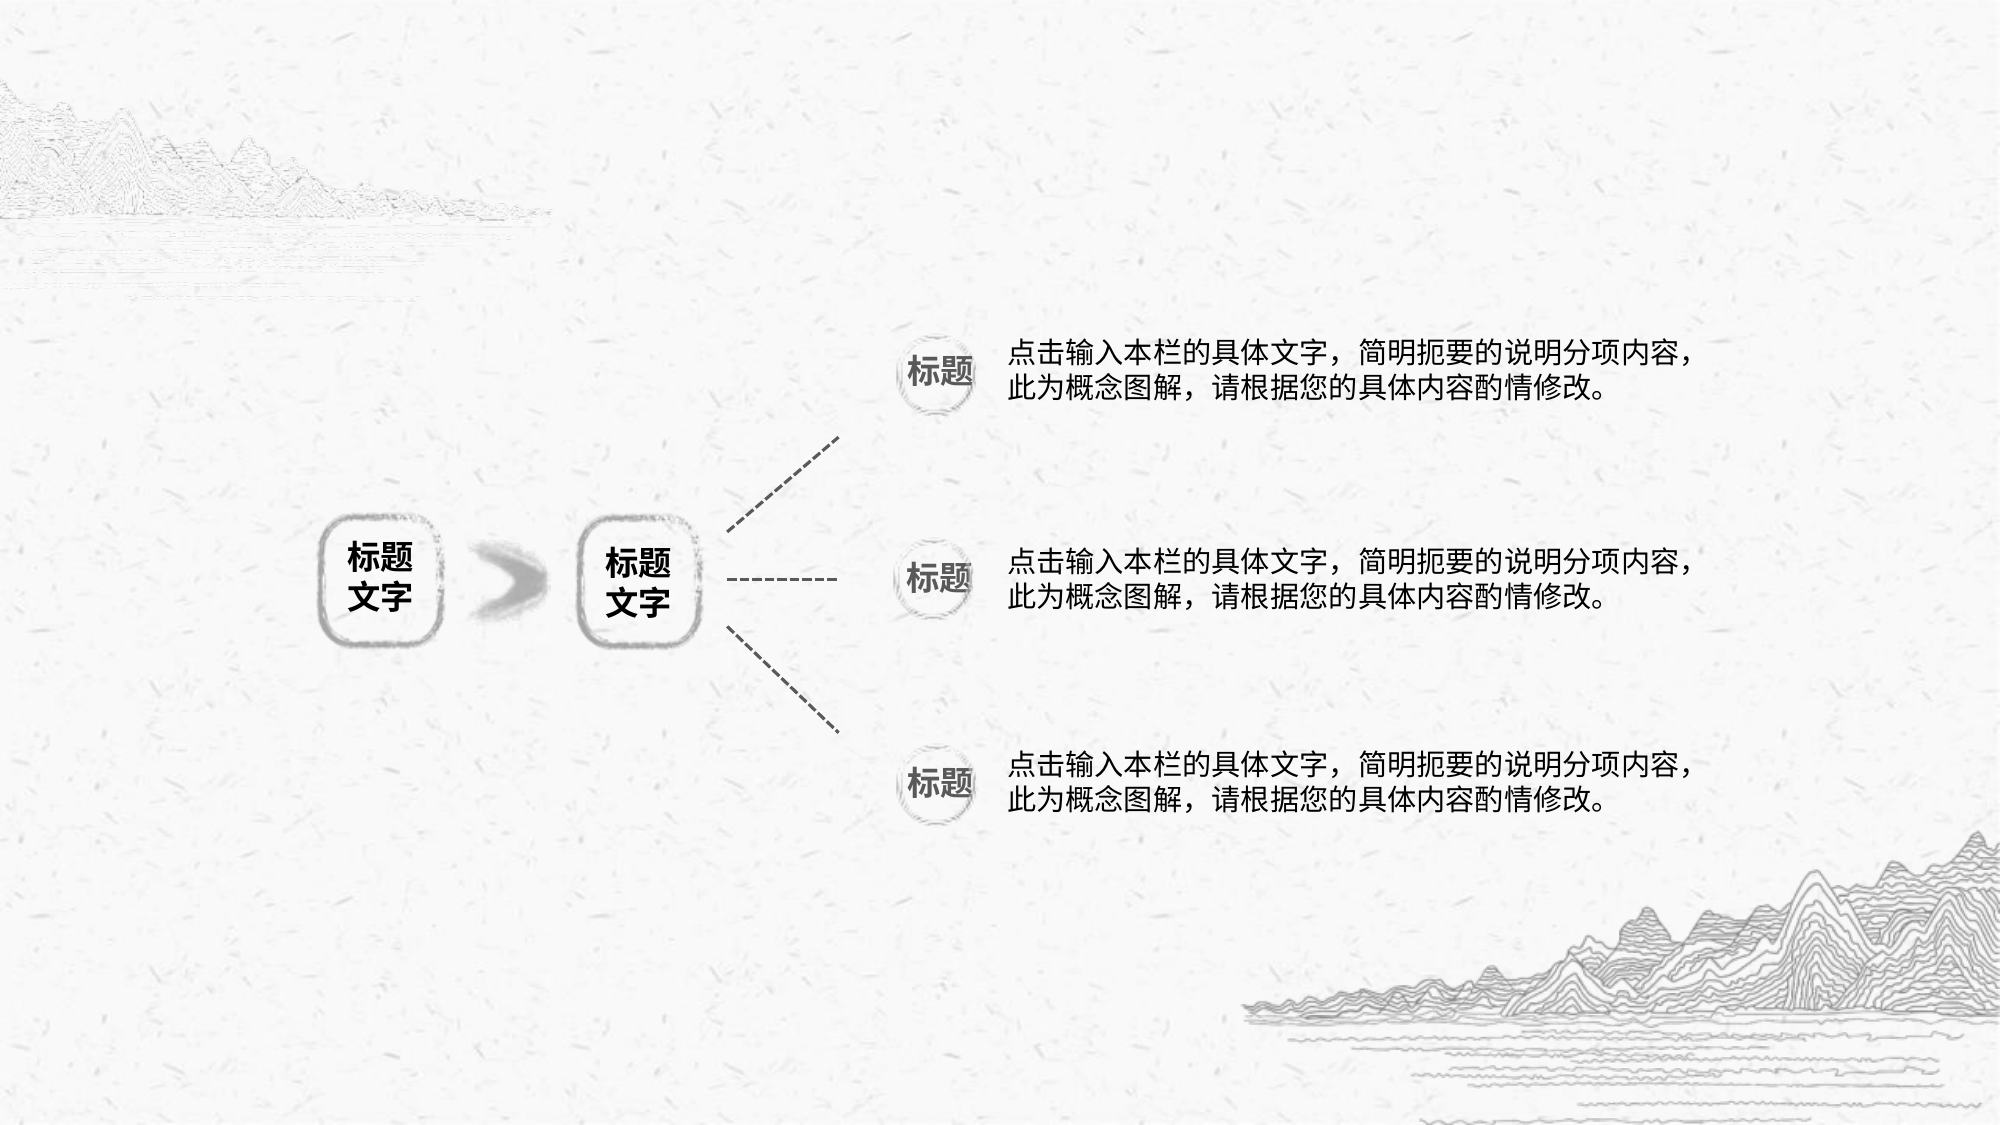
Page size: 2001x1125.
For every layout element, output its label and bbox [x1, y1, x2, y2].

picture [0, 0, 2000, 1125]
text_box [312, 279, 1716, 877]
